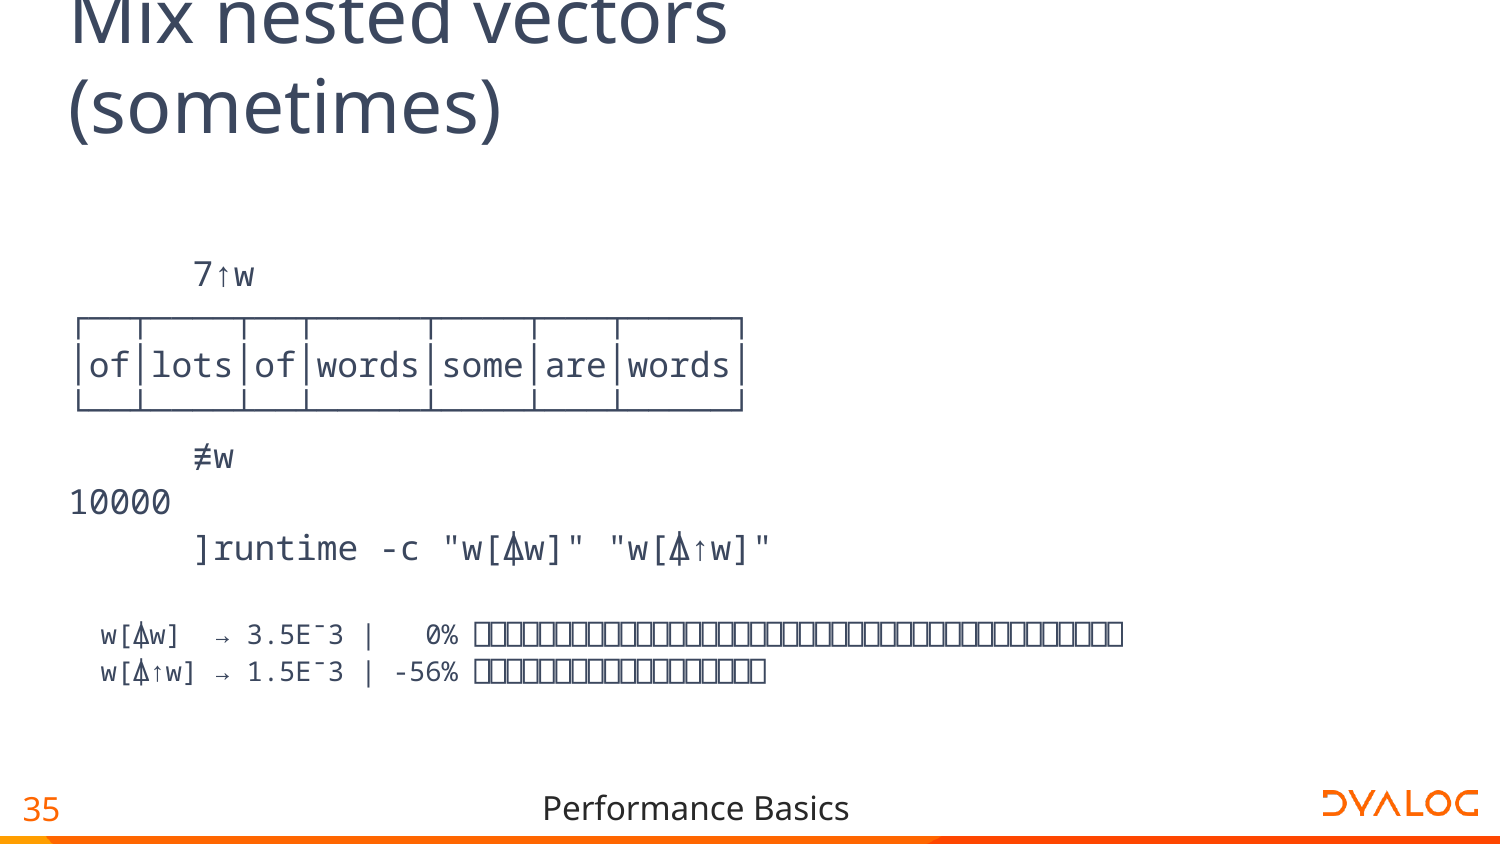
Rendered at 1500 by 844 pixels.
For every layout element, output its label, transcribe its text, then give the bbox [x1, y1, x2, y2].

title Mix nested vectors (sometimes) [53, 43, 1121, 157]
picture [1323, 790, 1478, 816]
picture [0, 836, 1500, 844]
list 7↑w ┌──┬────┬──┬─────┬────┬───┬─────┐ │of│lots│of│words│some│are│words│ └──┴────┴──┴─────┴────┴───┴─────┘ ≢w 10000 ]runtime -c "w[⍋w]" "w[⍋↑w]" w[⍋w] → 3.5E¯3 | 0% ⎕⎕⎕⎕⎕⎕⎕⎕⎕⎕⎕⎕⎕⎕⎕⎕⎕⎕⎕⎕⎕⎕⎕⎕⎕⎕⎕⎕⎕⎕⎕⎕⎕⎕⎕⎕⎕⎕⎕⎕ w[⍋↑w] → 1.5E¯3 | -56% ⎕⎕⎕⎕⎕⎕⎕⎕⎕⎕⎕⎕⎕⎕⎕⎕⎕⎕ [53, 244, 1443, 740]
